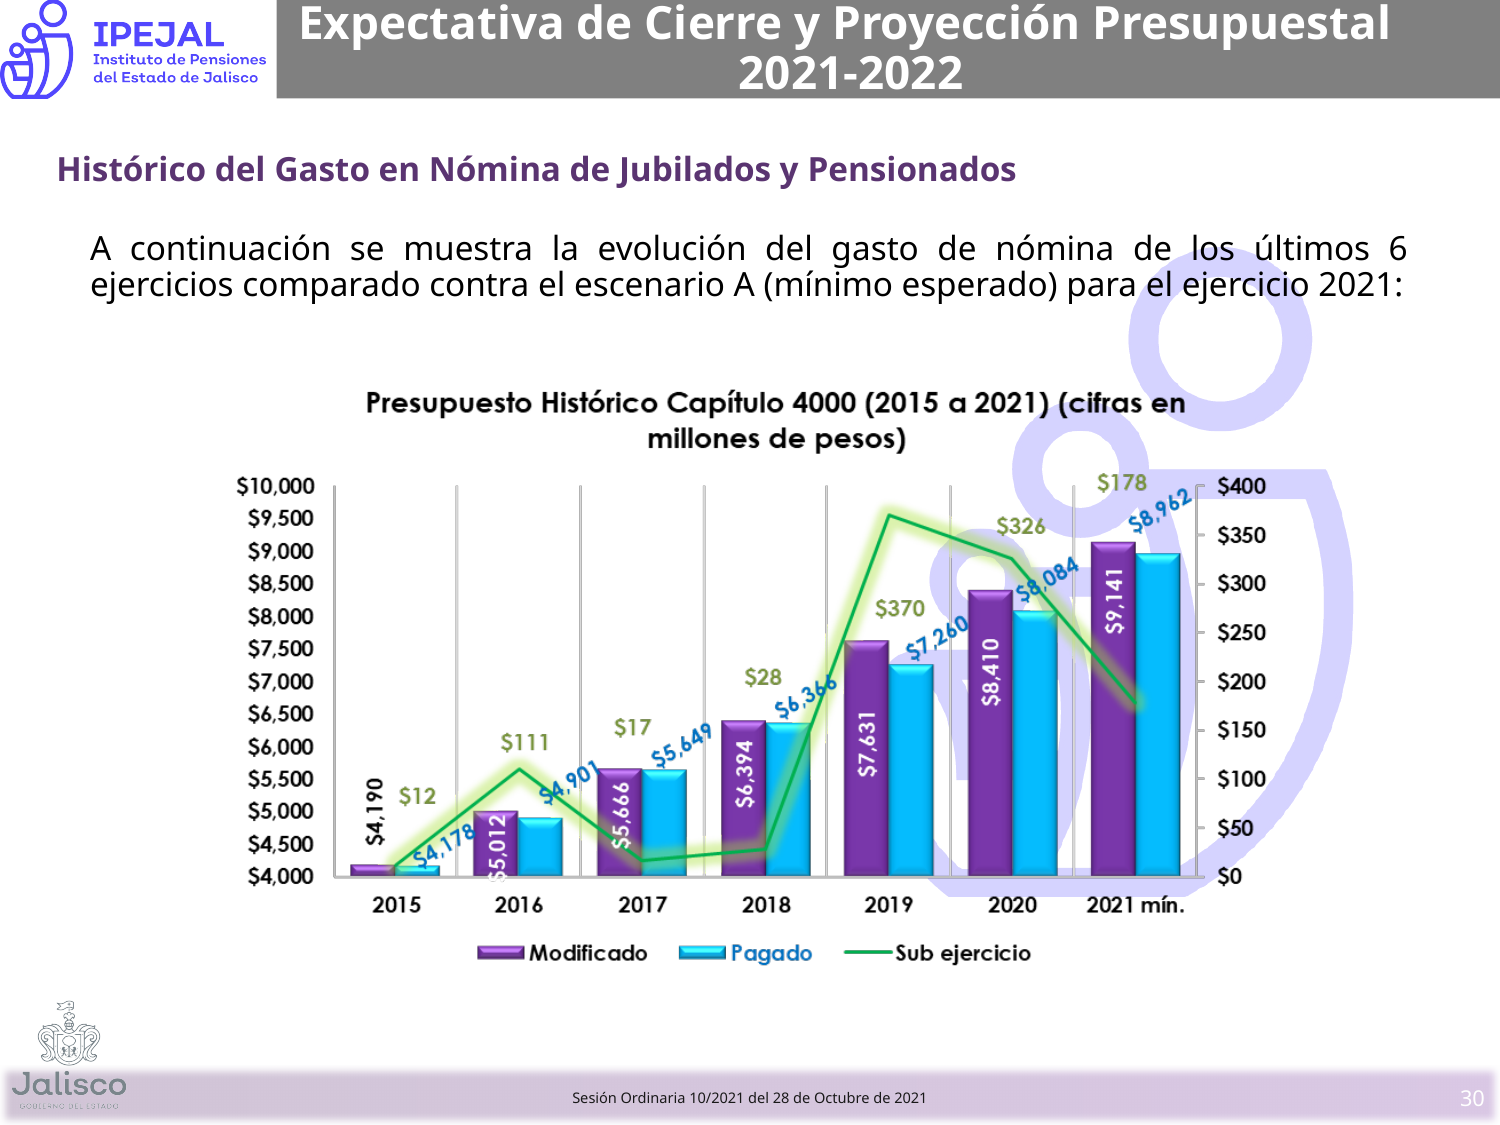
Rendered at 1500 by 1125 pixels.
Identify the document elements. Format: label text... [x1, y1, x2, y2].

picture [220, 367, 1280, 987]
picture [0, 0, 266, 99]
text_box Histórico del Gasto en Nómina de Jubilados y Pensionados [41, 144, 1459, 214]
picture [0, 993, 153, 1120]
slide_number 30 [1149, 1069, 1500, 1125]
list A continuación se muestra la evolución del gasto de nómina de los últimos 6 ejercicios comparado contra el escenario A (mínimo esperado) para el ejercicio 2021: [75, 223, 1425, 358]
title Expectativa de Cierre y Proyección Presupuestal 2021-2022 [277, 1, 1425, 99]
footer Sesión Ordinaria 10/2021 del 28 de Octubre de 2021 [471, 1081, 1029, 1116]
